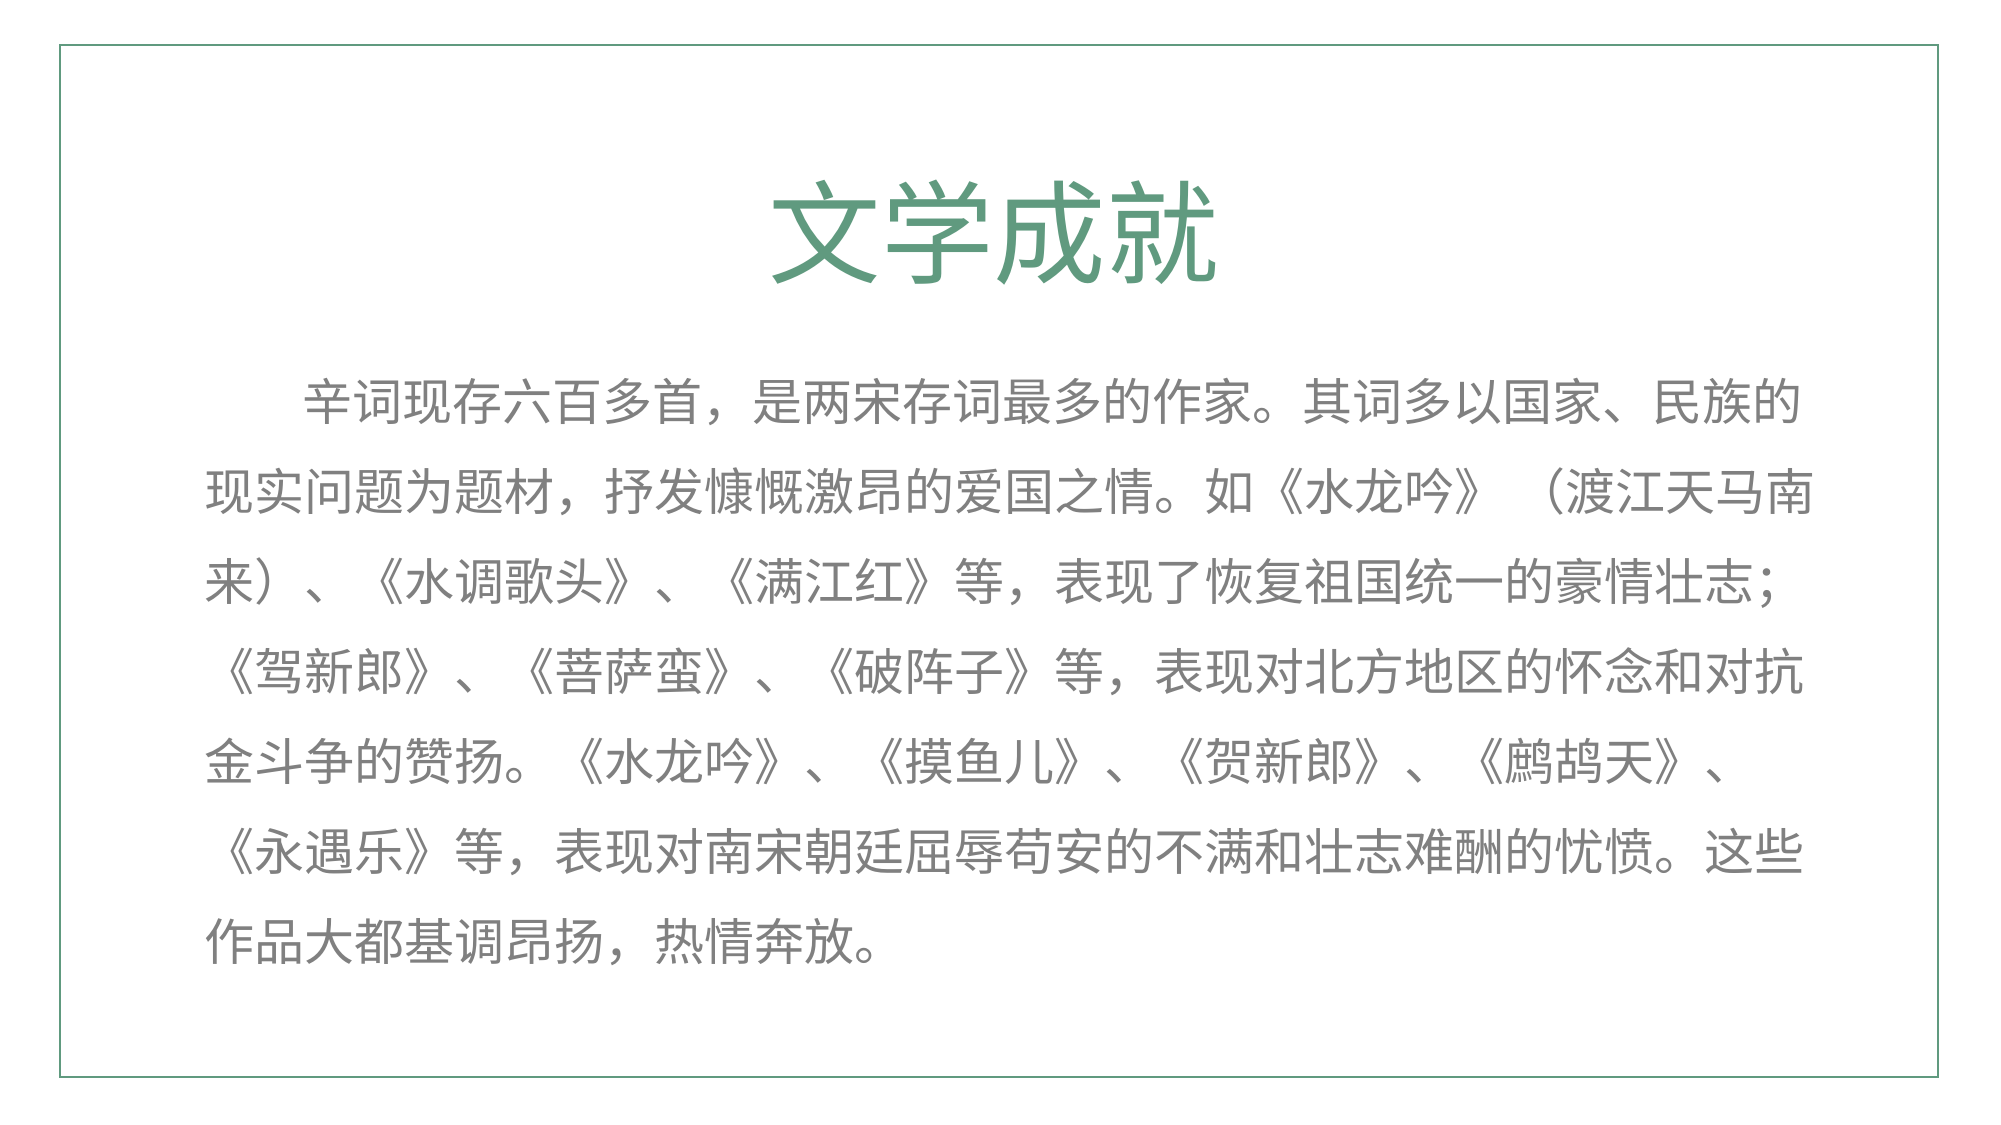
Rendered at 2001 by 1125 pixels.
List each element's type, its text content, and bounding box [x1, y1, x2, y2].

text_box 辛词现存六百多首，是两宋存词最多的作家。其词多以国家、民族的现实问题为题材，抒发慷慨激昂的爱国之情。如《水龙吟》 （渡江天马南来）、《水调歌头》、《满江红》等，表现了恢复祖国统一的豪情壮志；《驾新郎》、《菩萨蛮》、《破阵子》等，表现对北方地区的怀念和对抗金斗争的赞扬。《水龙吟》、《摸鱼儿》、《贺新郎》、《鹧鸪天》、《永遇乐》等，表现对南宋朝廷屈辱苟安的不满和壮志难酬的忧愤。这些作品大都基调昂扬，热情奔放。 [189, 333, 1848, 978]
text_box [59, 44, 1939, 1078]
text_box 文学成就 [753, 155, 1245, 306]
